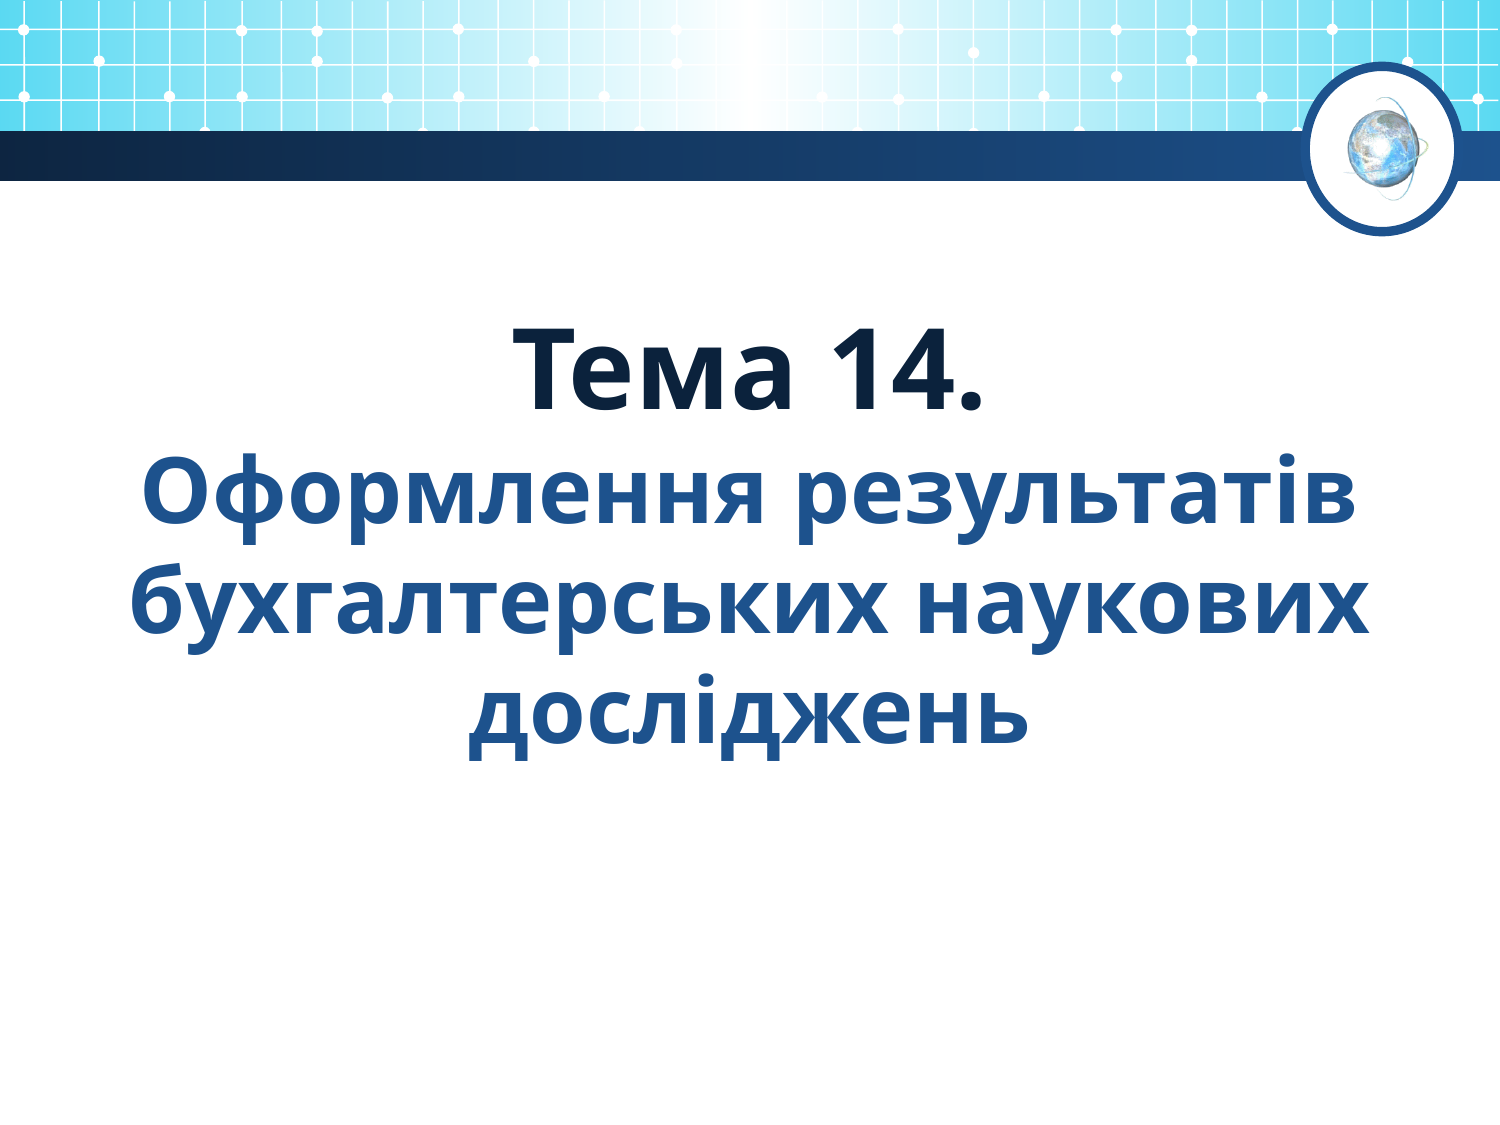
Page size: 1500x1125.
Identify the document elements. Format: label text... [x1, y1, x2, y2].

title Тема 14. Оформлення результатів бухгалтерських наукових досліджень [0, 125, 1500, 934]
picture [1314, 72, 1450, 125]
